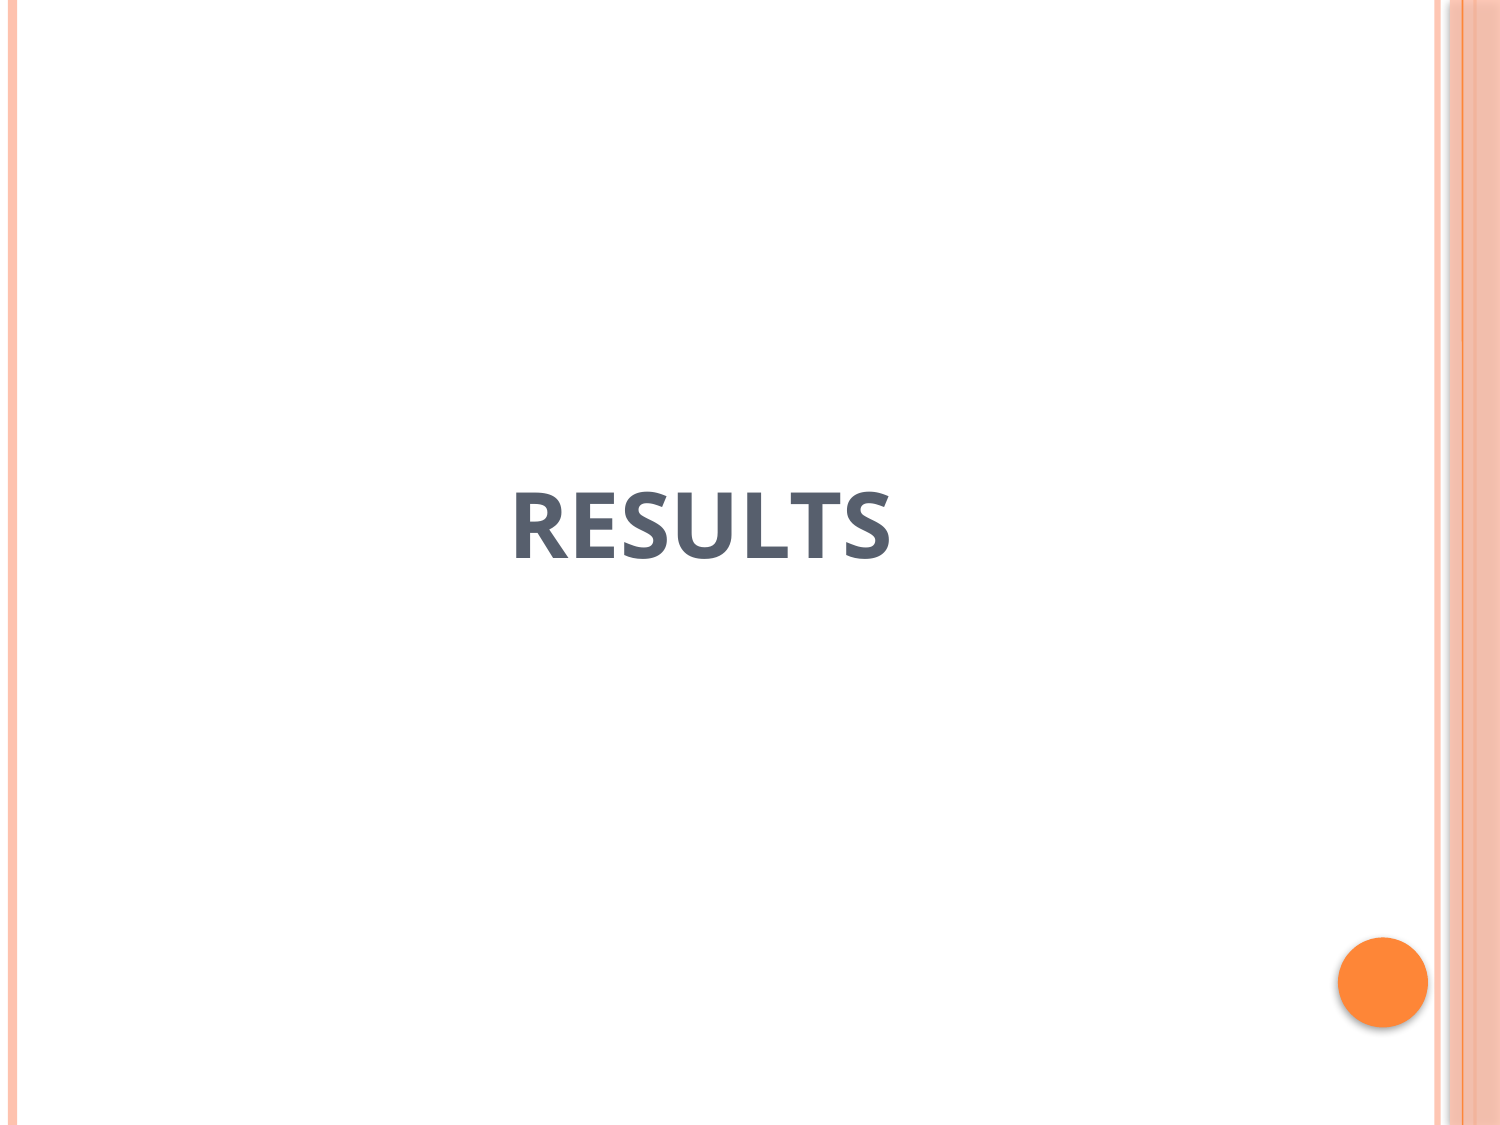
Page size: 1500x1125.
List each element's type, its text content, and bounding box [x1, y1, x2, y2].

title results [88, 397, 1314, 585]
